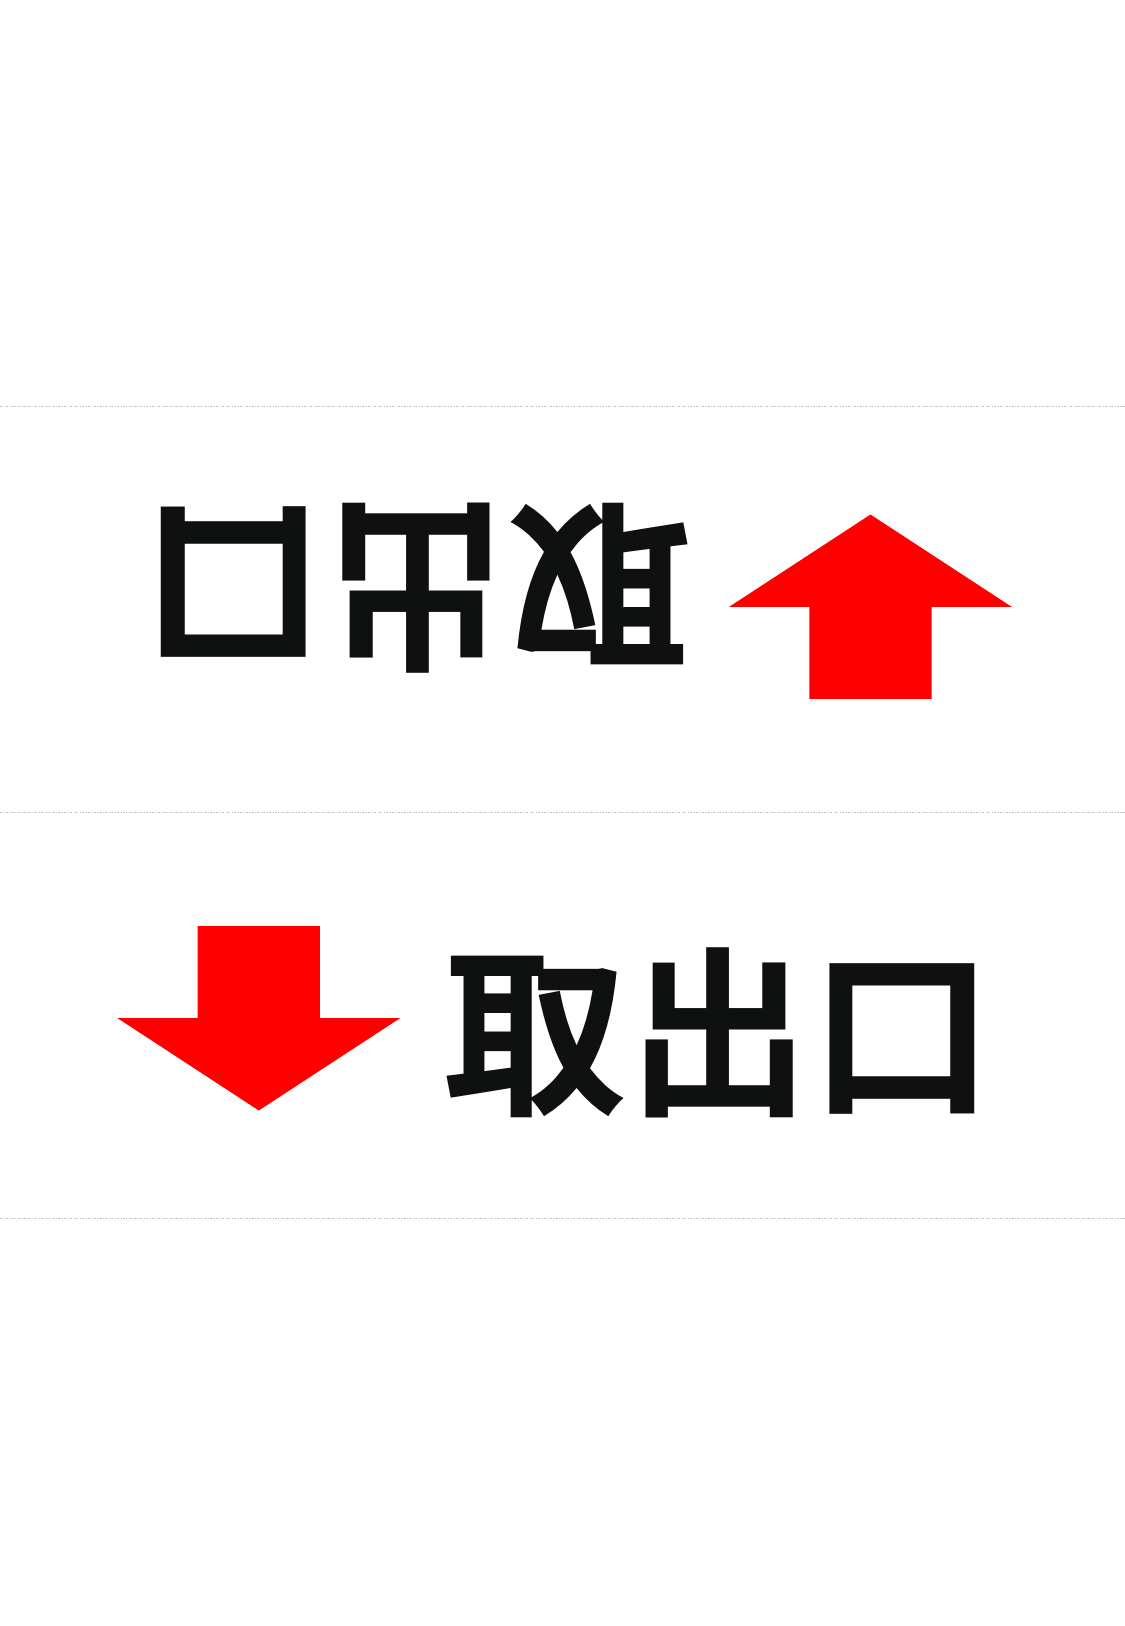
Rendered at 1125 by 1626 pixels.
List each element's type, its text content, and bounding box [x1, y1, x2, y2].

text_box 取出口 [126, 475, 707, 711]
text_box [725, 513, 1016, 701]
text_box [114, 925, 404, 1112]
text_box 取出口 [429, 910, 1009, 1146]
